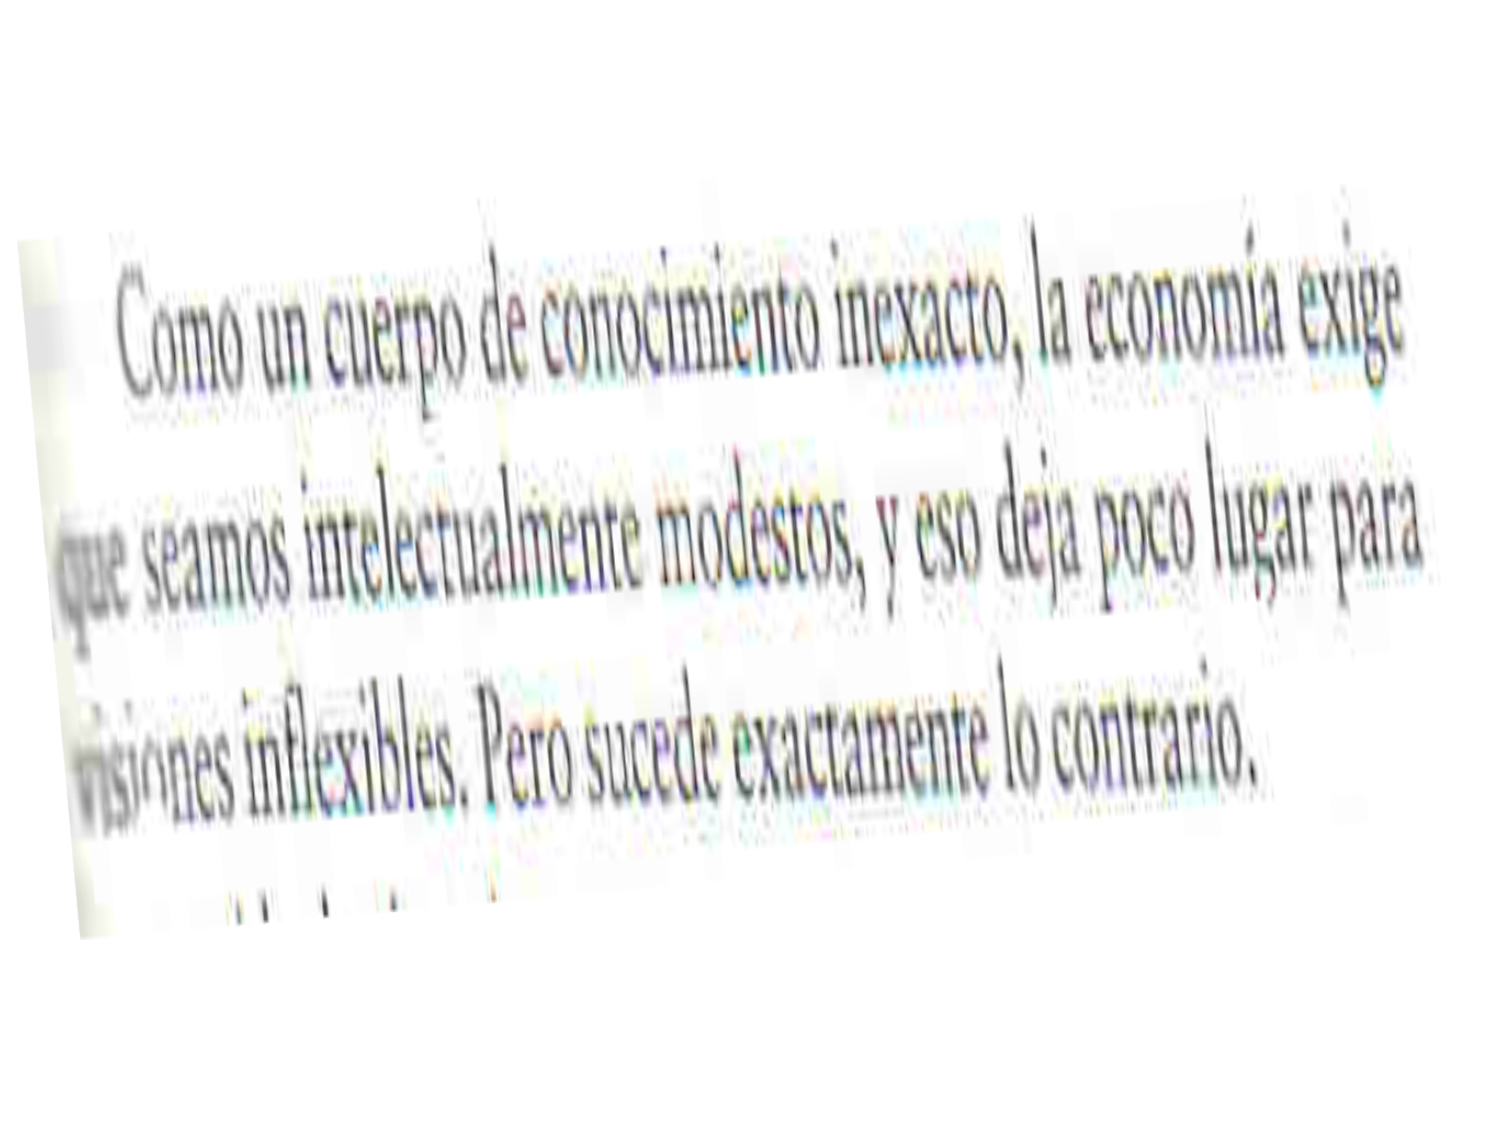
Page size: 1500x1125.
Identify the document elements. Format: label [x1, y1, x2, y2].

picture [19, 118, 1471, 937]
